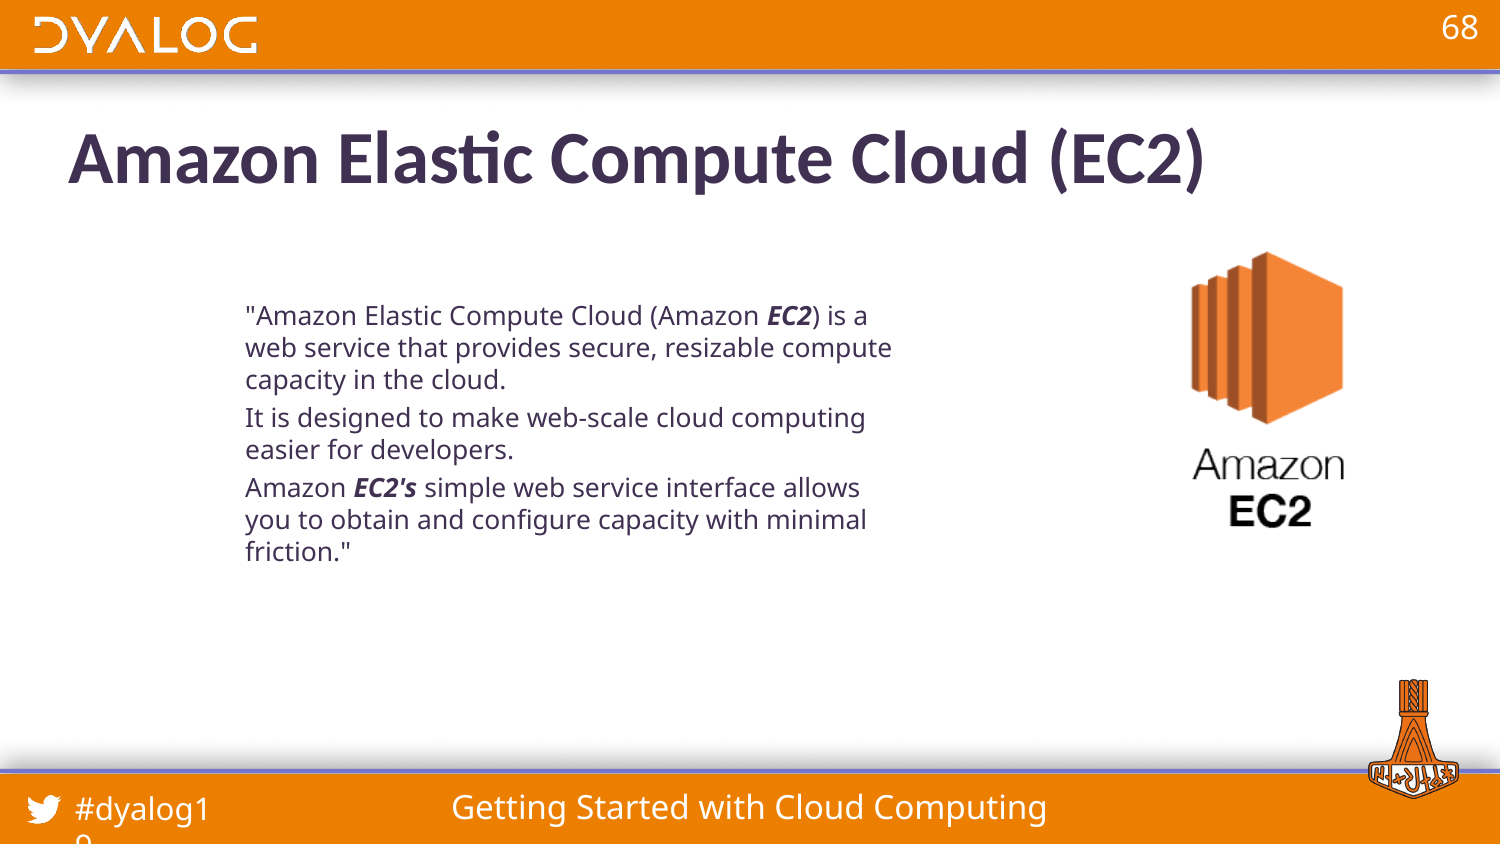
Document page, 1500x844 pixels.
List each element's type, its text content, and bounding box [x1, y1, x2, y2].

picture [0, 679, 1500, 844]
picture [0, 0, 1500, 108]
picture [985, 208, 1500, 569]
title Amazon Elastic Compute Cloud (EC2) [53, 104, 1444, 202]
list "Amazon Elastic Compute Cloud (Amazon EC2) is a web service that provides secure, resizable compute capacity in the cloud. It is designed to make web-scale cloud computing easier for developers. Amazon EC2's simple web service interface allows you to obtain and configure capacity with minimal friction." [230, 291, 916, 574]
